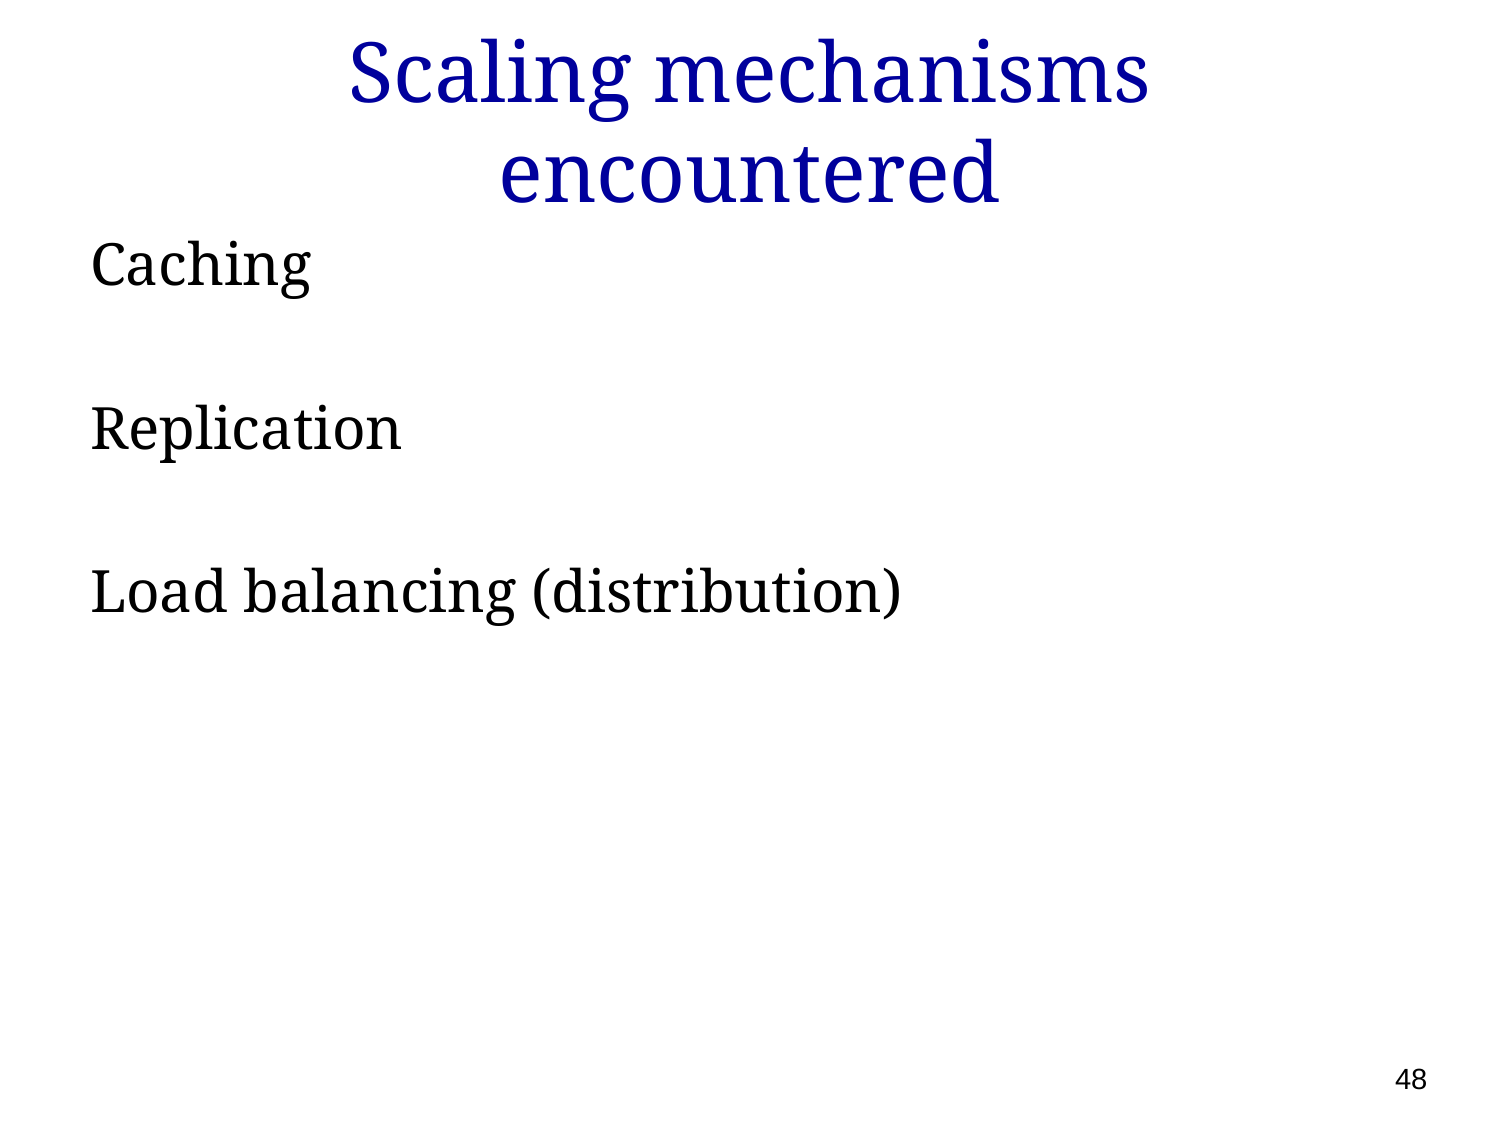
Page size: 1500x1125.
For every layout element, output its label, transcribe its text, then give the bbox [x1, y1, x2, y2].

slide_number 48 [1092, 1024, 1443, 1103]
title Scaling mechanisms encountered [74, 47, 1426, 191]
list Caching Replication Load balancing (distribution) [74, 219, 1426, 963]
